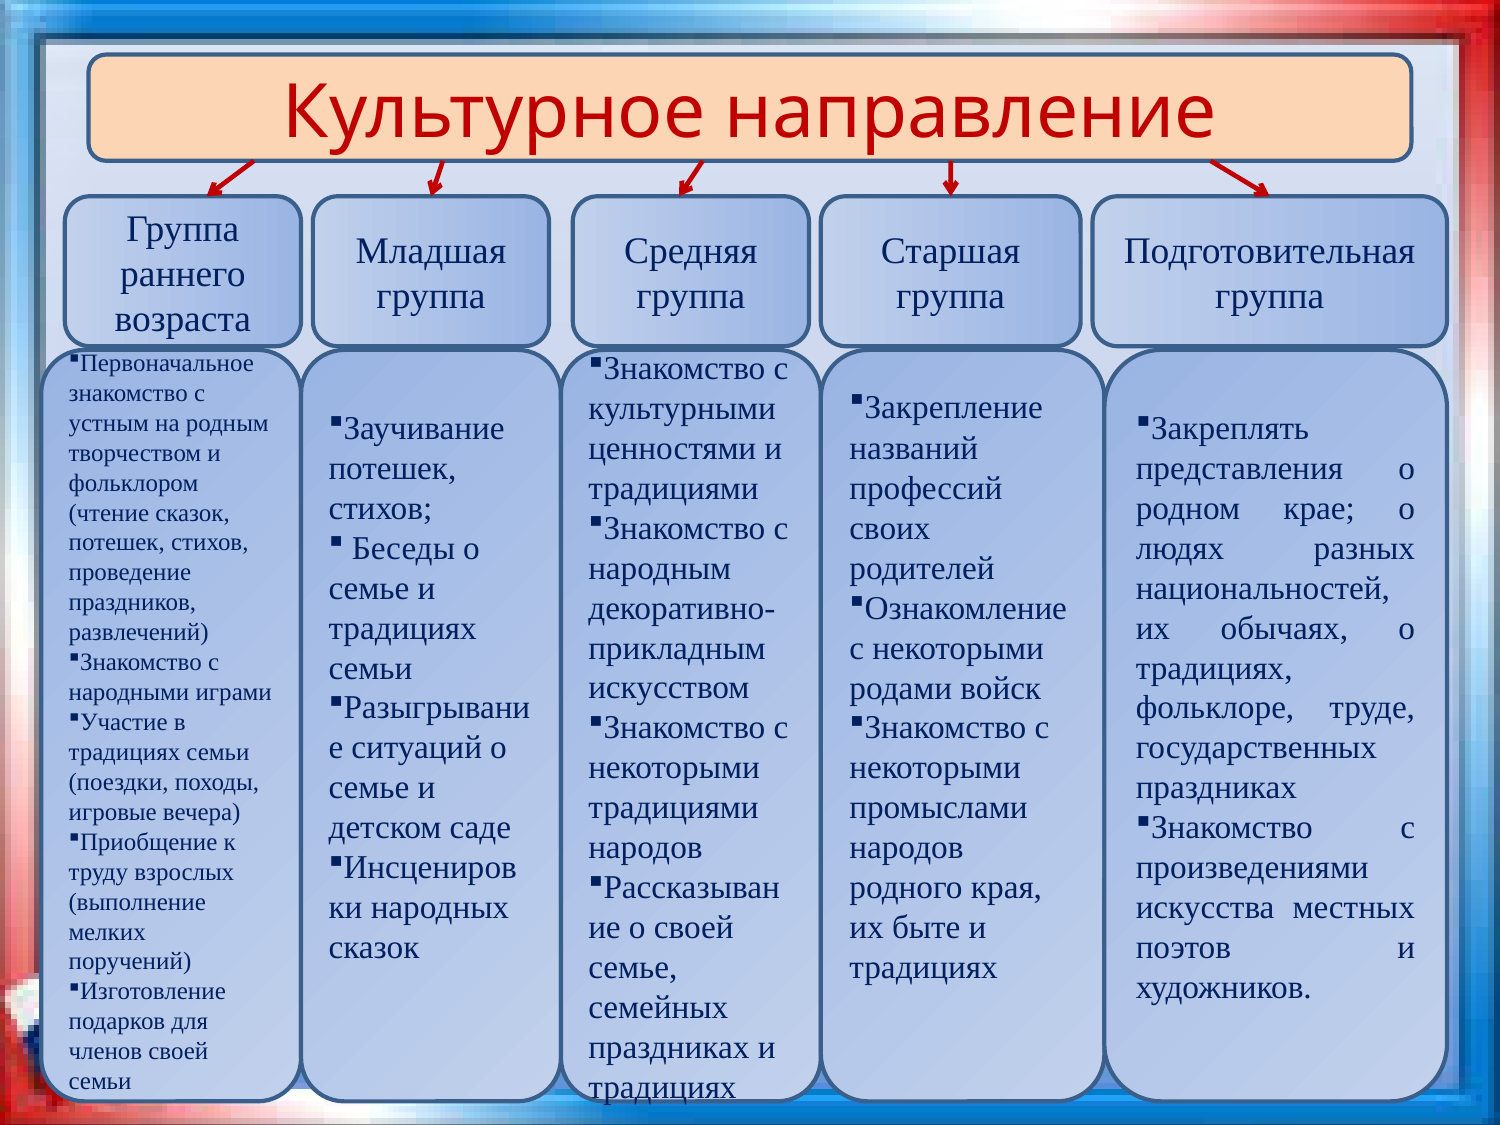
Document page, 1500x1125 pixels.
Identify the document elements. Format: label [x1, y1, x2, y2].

list [0, 0, 1500, 1125]
text_box [678, 160, 703, 197]
text_box [1210, 160, 1270, 197]
text_box [430, 160, 444, 197]
text_box [206, 160, 255, 197]
